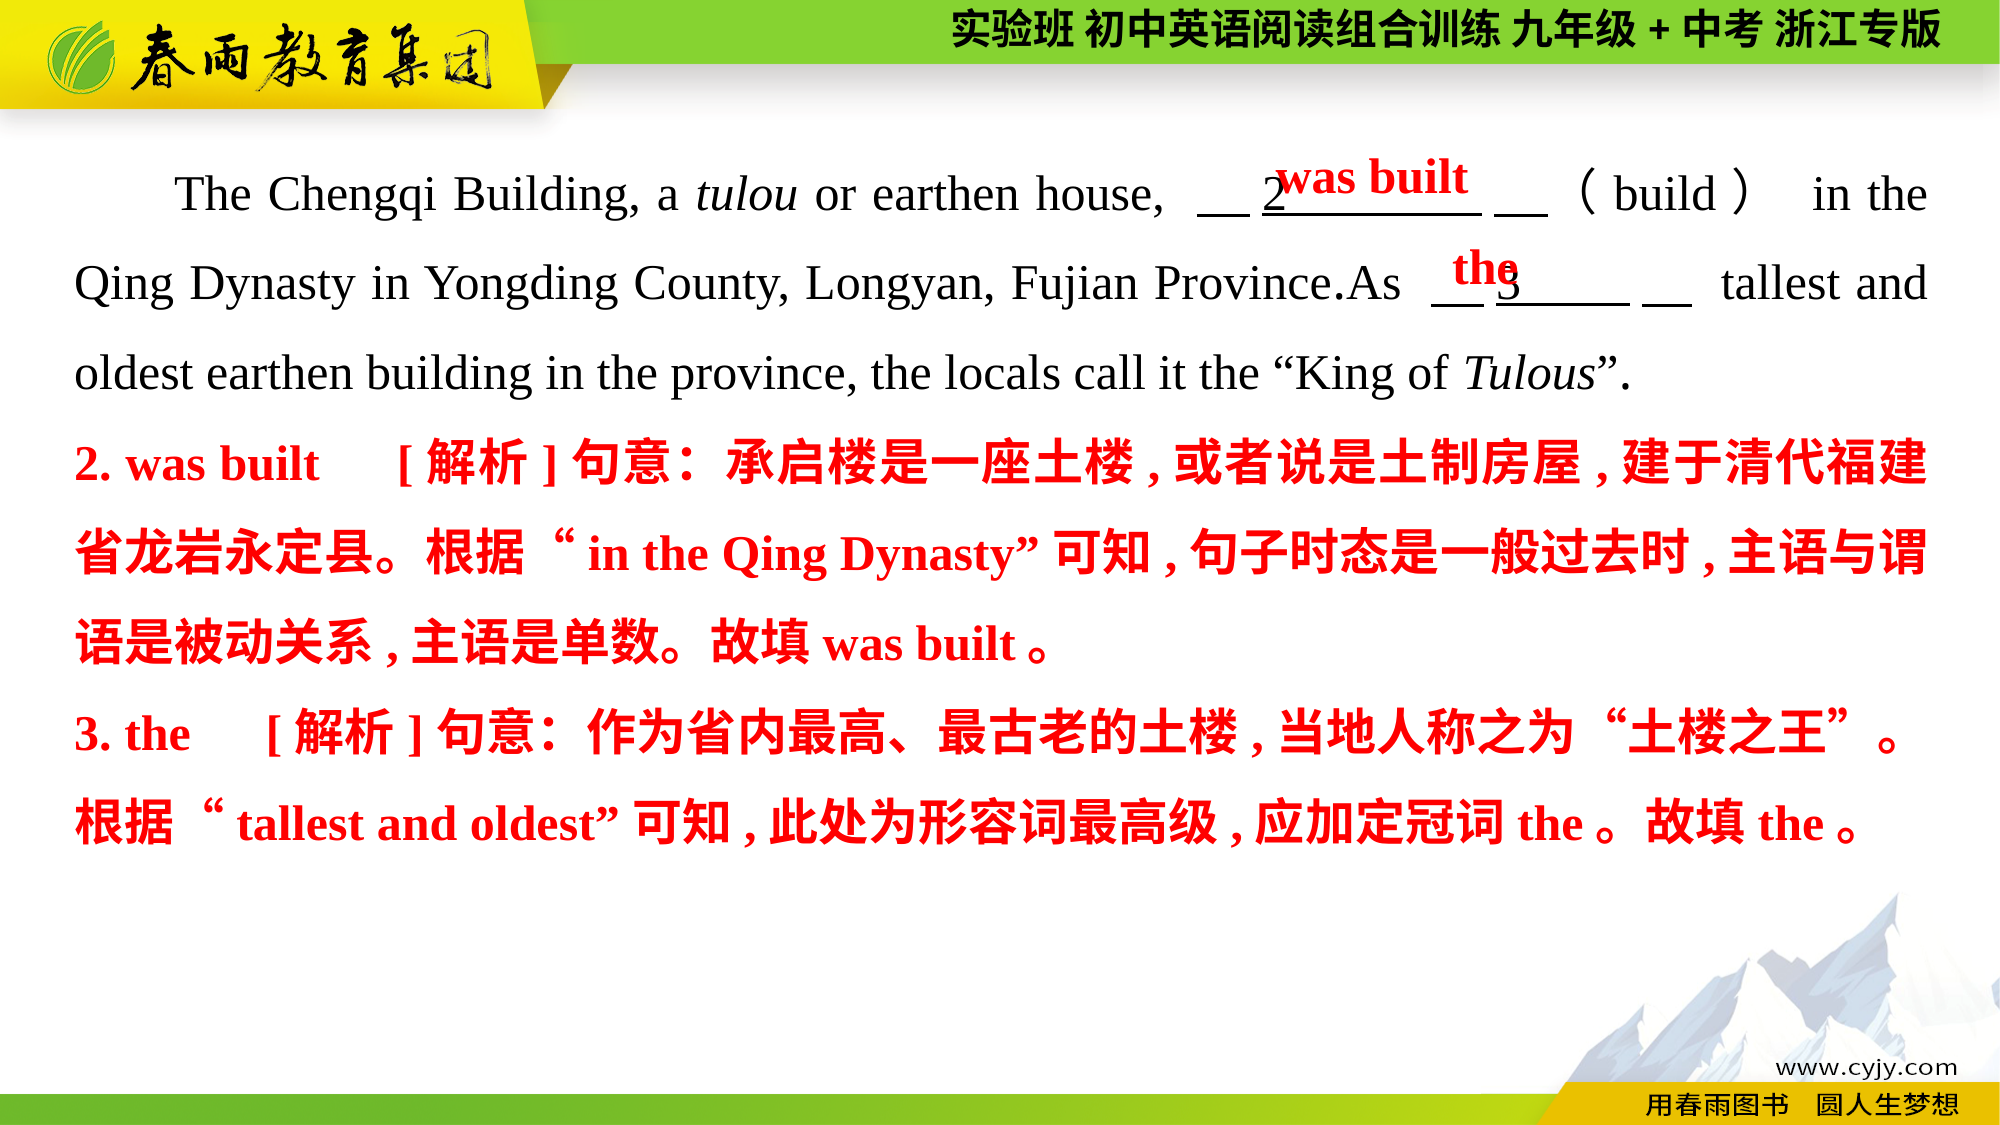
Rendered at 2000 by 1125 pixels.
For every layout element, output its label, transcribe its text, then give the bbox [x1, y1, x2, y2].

text_box the [1437, 226, 1534, 302]
text_box was built [1260, 135, 1484, 211]
picture [0, 0, 2000, 1125]
list The Chengqi Building, a tulou or earthen house, 2 （build） in the Qing Dynasty in Yongding County, Longyan, Fujian Province.As 3 tallest and oldest earthen building in the province, the locals call it the “King of Tulous”. [59, 122, 1944, 392]
text_box 2. was built [解析]句意：承启楼是一座土楼,或者说是土制房屋,建于清代福建省龙岩永定县。根据“in the Qing Dynasty”可知,句子时态是一般过去时,主语与谓语是被动关系,主语是单数。故填was built。 3. the [解析]句意：作为省内最高、最古老的土楼,当地人称之为“土楼之王”。根据“tallest and oldest”可知,此处为形容词最高级,应加定冠词the。故填the。 [59, 392, 1944, 858]
